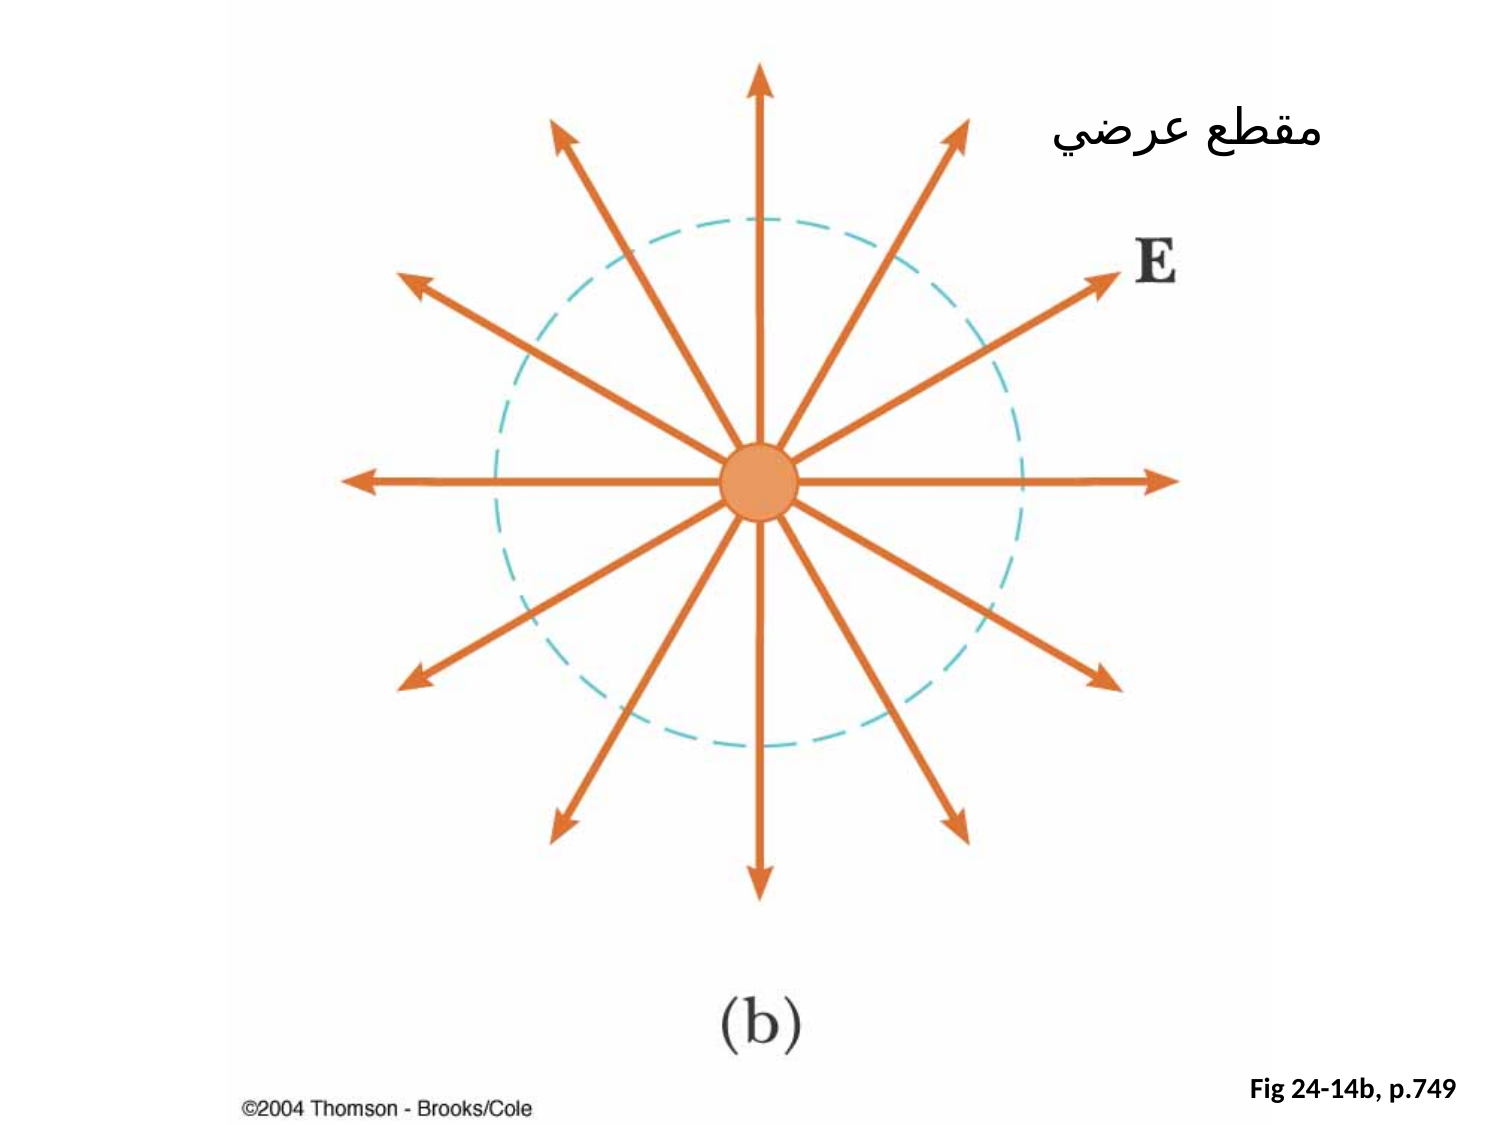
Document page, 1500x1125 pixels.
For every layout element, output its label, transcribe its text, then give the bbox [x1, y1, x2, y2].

text_box مقطع عرضي [1036, 87, 1340, 163]
text_box Fig 24-14b, p.749 [1235, 1062, 1472, 1113]
text_box [227, 0, 1273, 1125]
